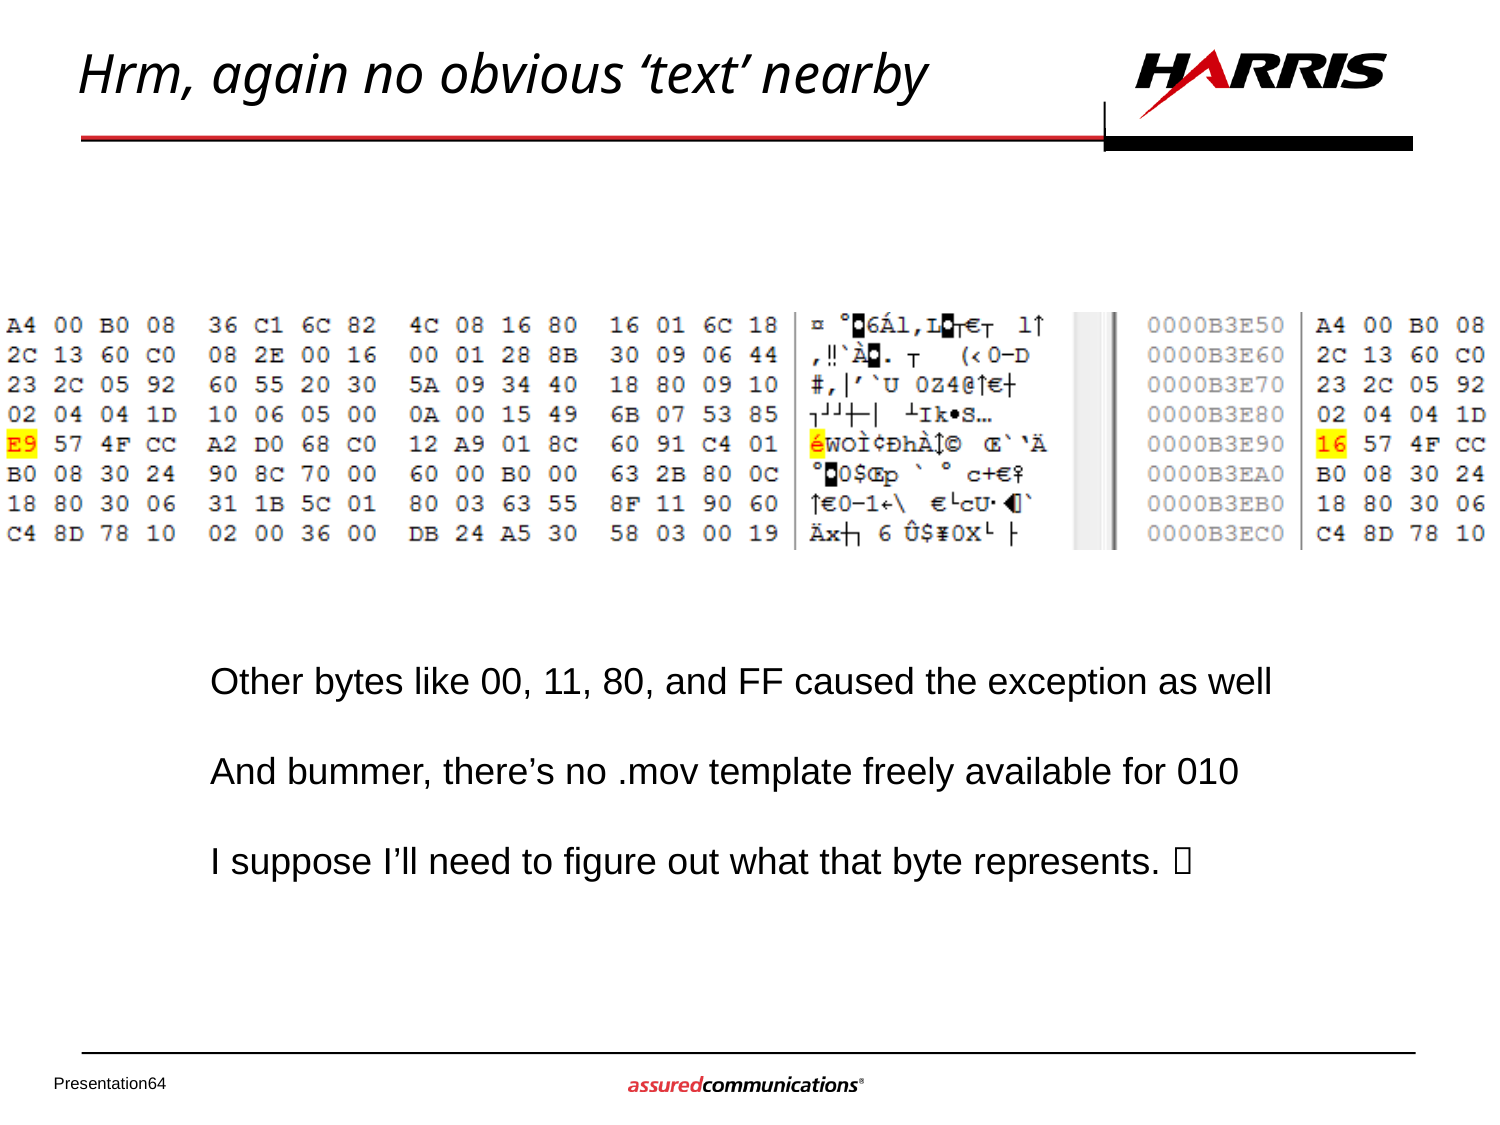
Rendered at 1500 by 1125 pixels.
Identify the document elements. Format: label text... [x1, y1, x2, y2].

picture [1135, 49, 1387, 119]
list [0, 312, 1500, 551]
picture [628, 1076, 864, 1092]
title Hrm, again no obvious ‘text’ nearby [62, 27, 951, 117]
text_box Other bytes like 00, 11, 80, and FF caused the exception as well And bummer, there’s no .mov template freely available for 010 I suppose I’ll need to figure out what that byte represents.  [195, 649, 1288, 890]
